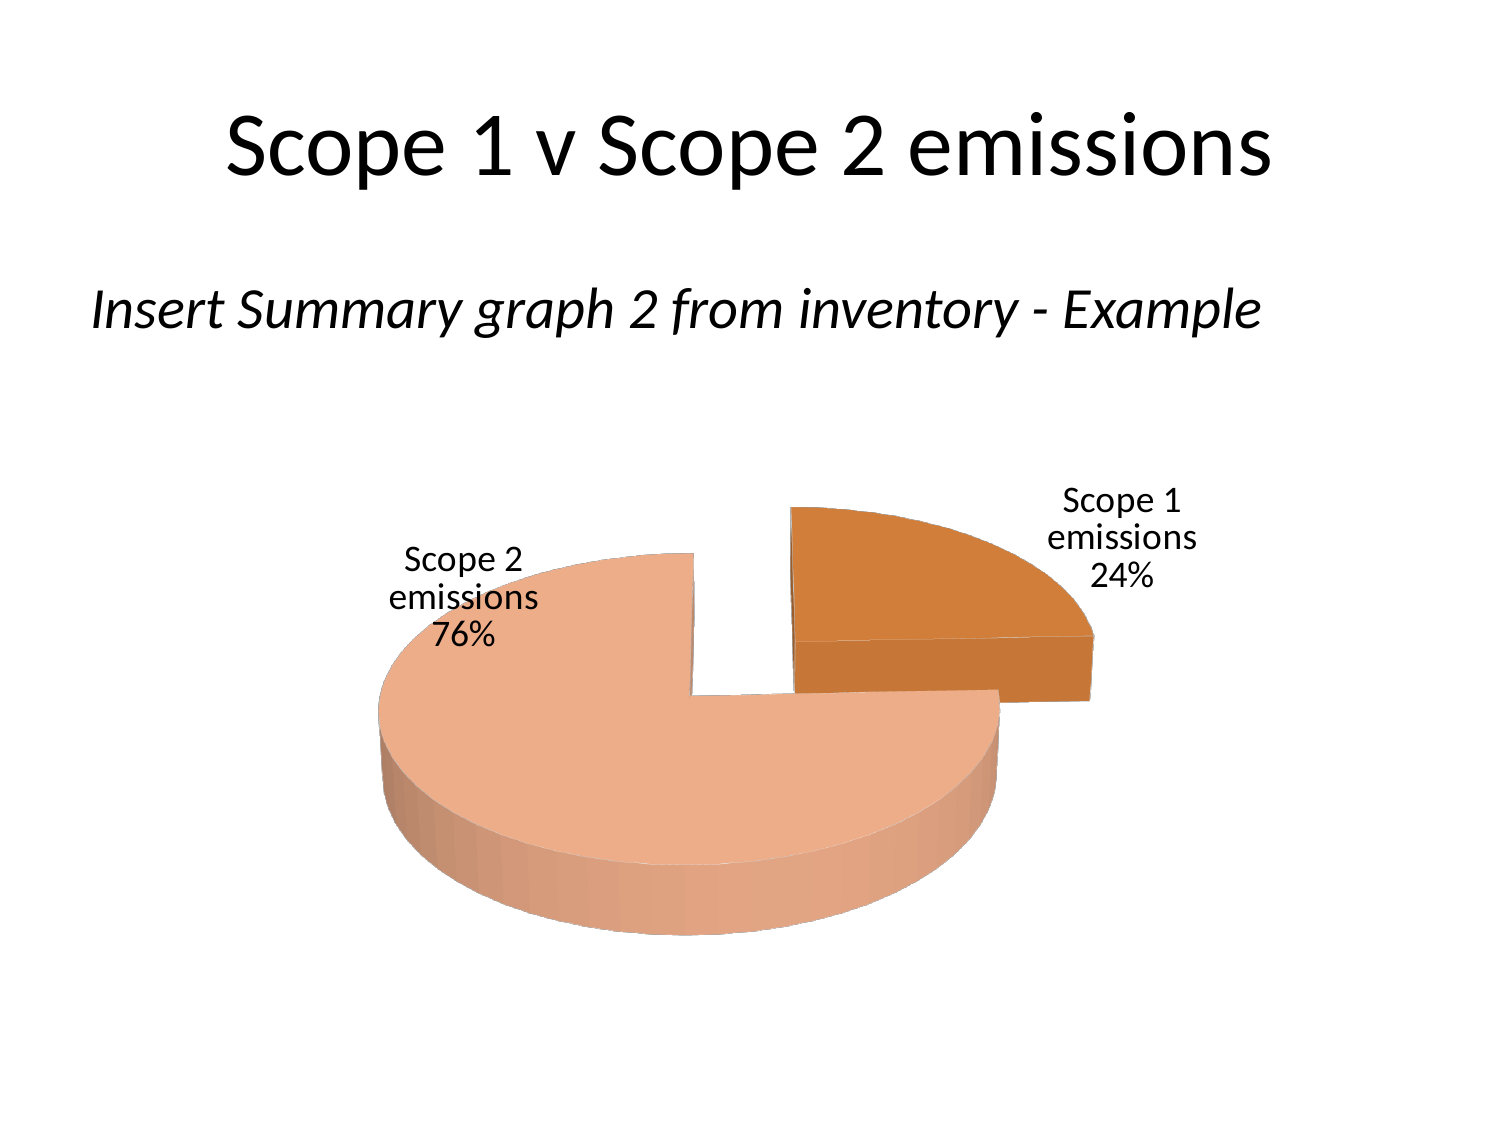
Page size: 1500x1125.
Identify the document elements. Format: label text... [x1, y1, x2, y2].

list Insert Summary graph 2 from inventory - Example [75, 262, 1425, 1005]
chart [123, 349, 1377, 1023]
title Scope 1 v Scope 2 emissions [75, 45, 1425, 233]
